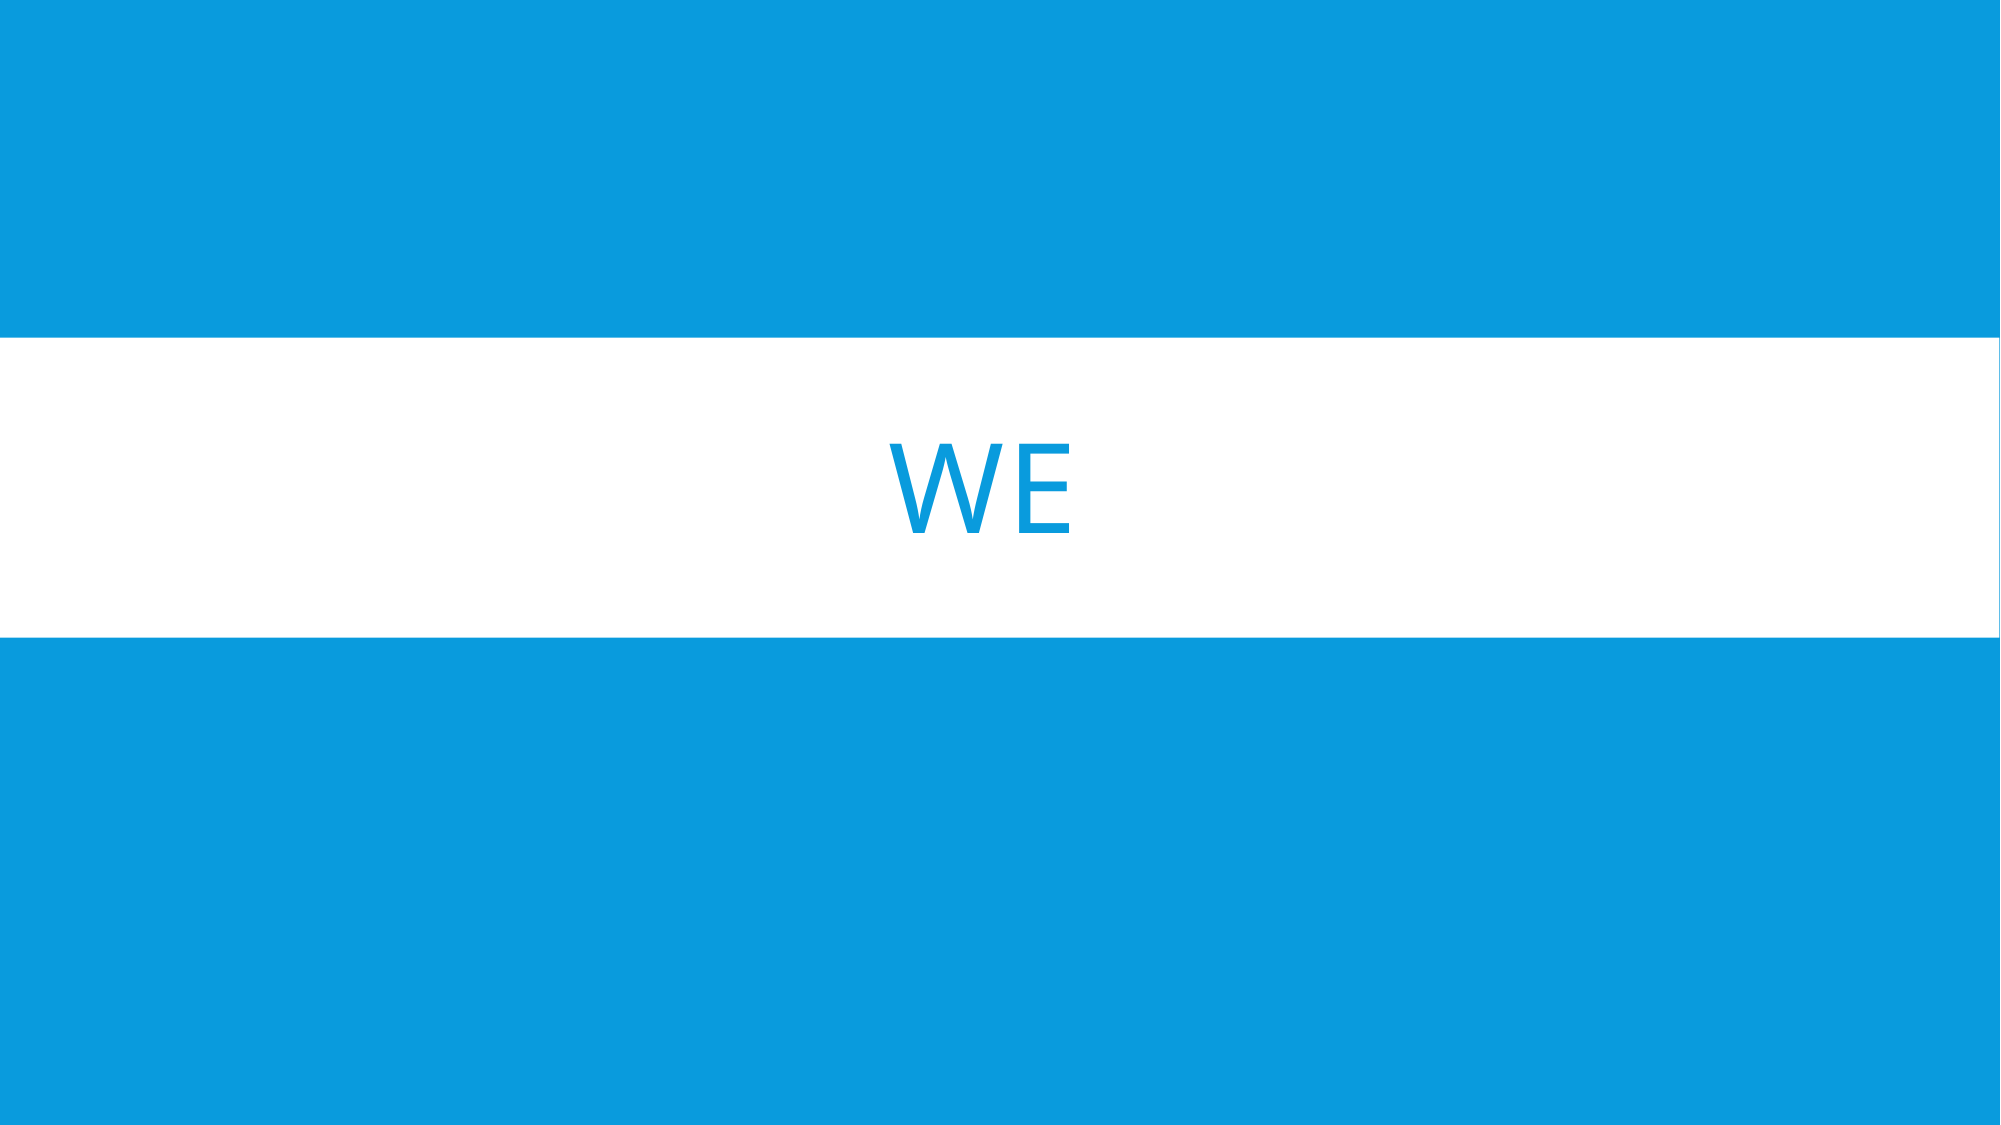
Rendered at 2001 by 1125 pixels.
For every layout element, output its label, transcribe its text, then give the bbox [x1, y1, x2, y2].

title WE [60, 355, 1942, 641]
